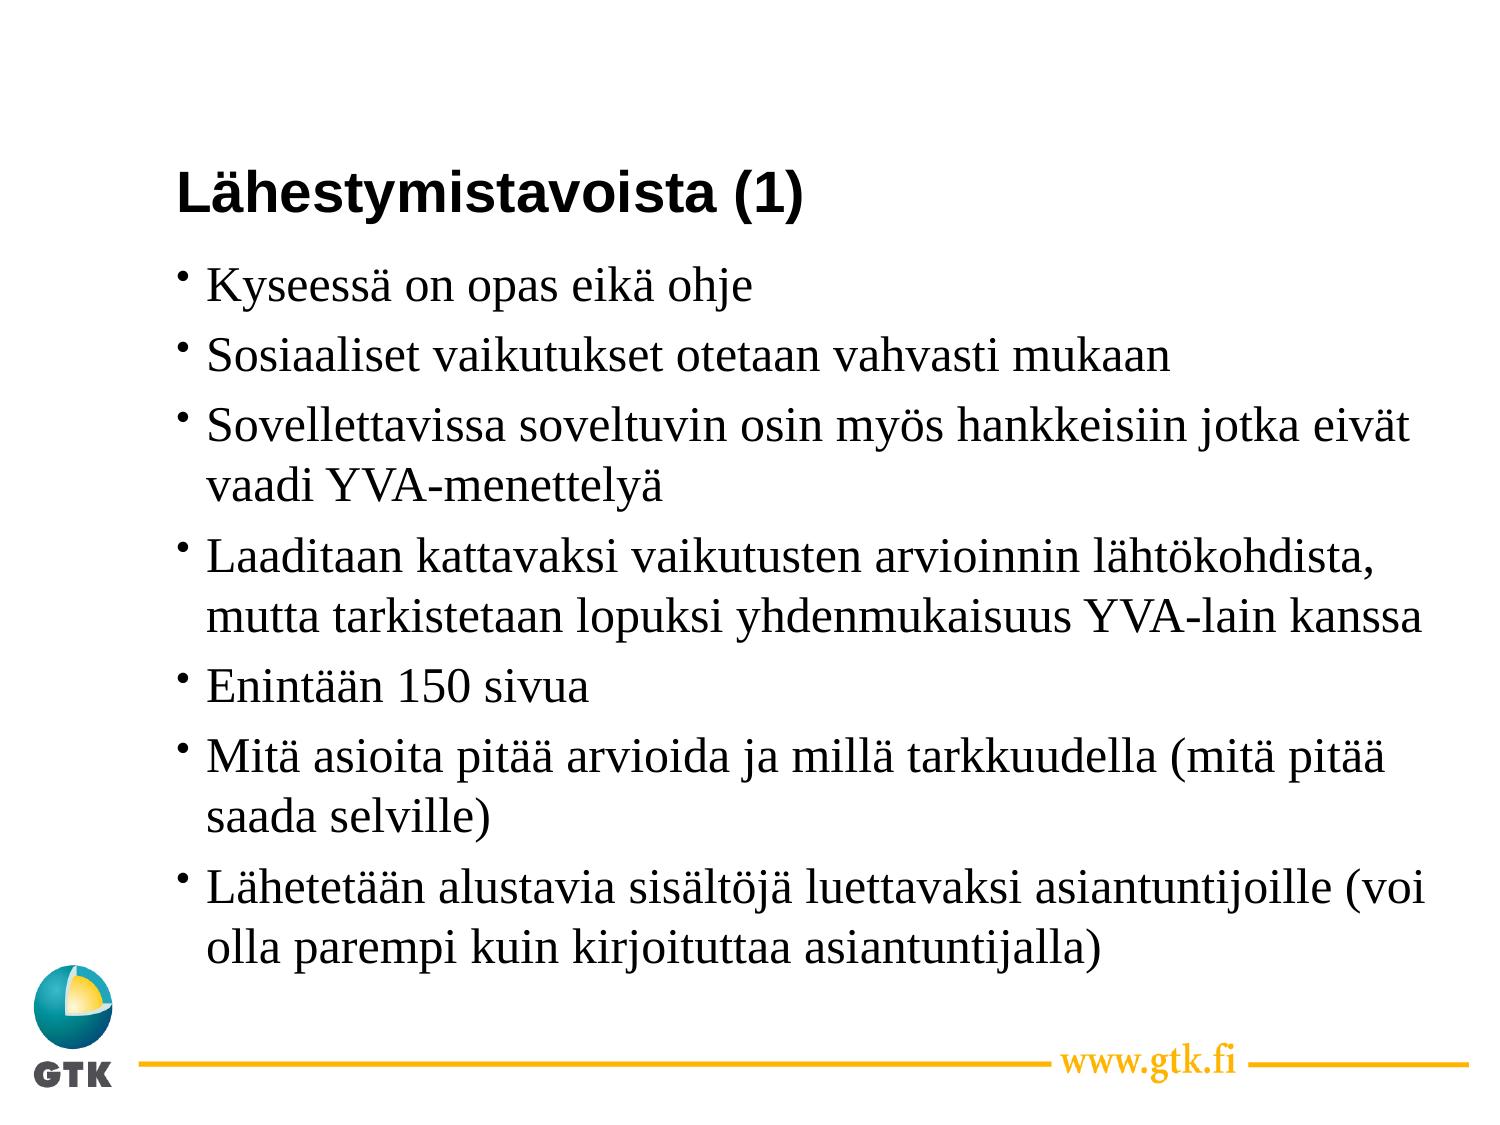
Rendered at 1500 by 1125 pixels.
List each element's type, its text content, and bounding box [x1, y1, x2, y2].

list Kyseessä on opas eikä ohje Sosiaaliset vaikutukset otetaan vahvasti mukaan Sovellettavissa soveltuvin osin myös hankkeisiin jotka eivät vaadi YVA-menettelyä Laaditaan kattavaksi vaikutusten arvioinnin lähtökohdista, mutta tarkistetaan lopuksi yhdenmukaisuus YVA-lain kanssa Enintään 150 sivua Mitä asioita pitää arvioida ja millä tarkkuudella (mitä pitää saada selville) Lähetetään alustavia sisältöjä luettavaksi asiantuntijoille (voi olla parempi kuin kirjoituttaa asiantuntijalla) [161, 243, 1448, 1000]
picture [131, 1032, 1478, 1092]
title Lähestymistavoista (1) [161, 31, 1448, 232]
picture [28, 952, 118, 1094]
